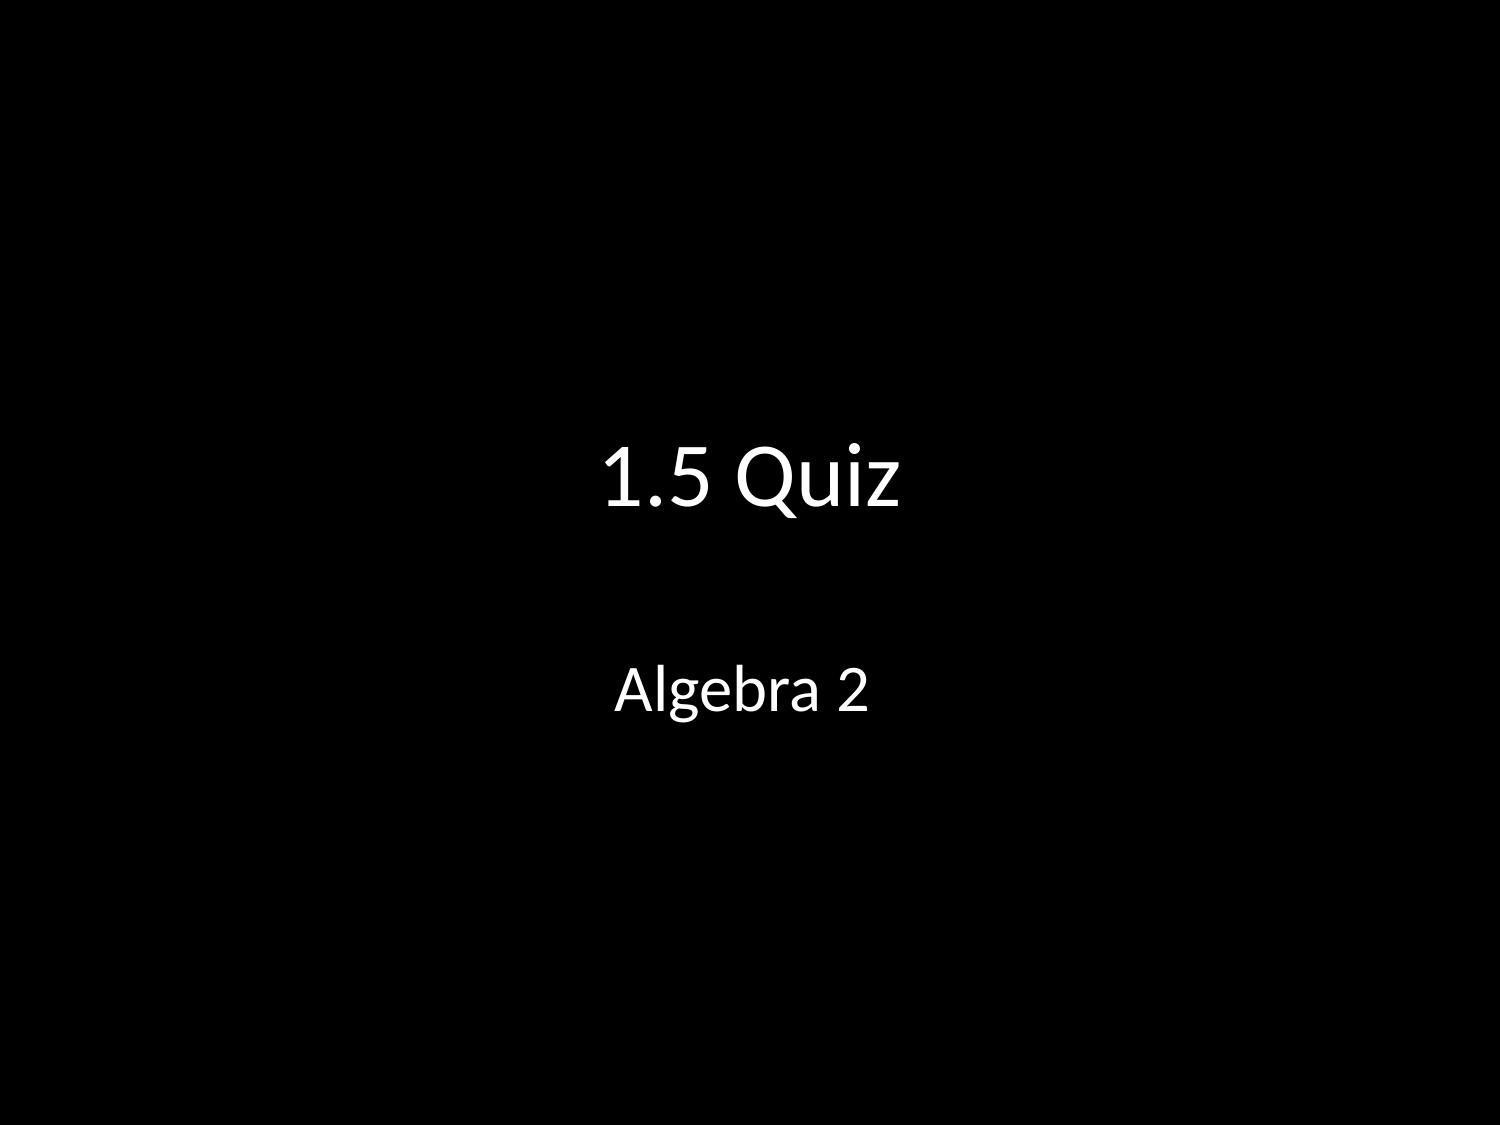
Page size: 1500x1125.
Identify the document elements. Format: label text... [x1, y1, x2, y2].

subtitle Algebra 2 [225, 637, 1275, 925]
title 1.5 Quiz [112, 349, 1388, 591]
